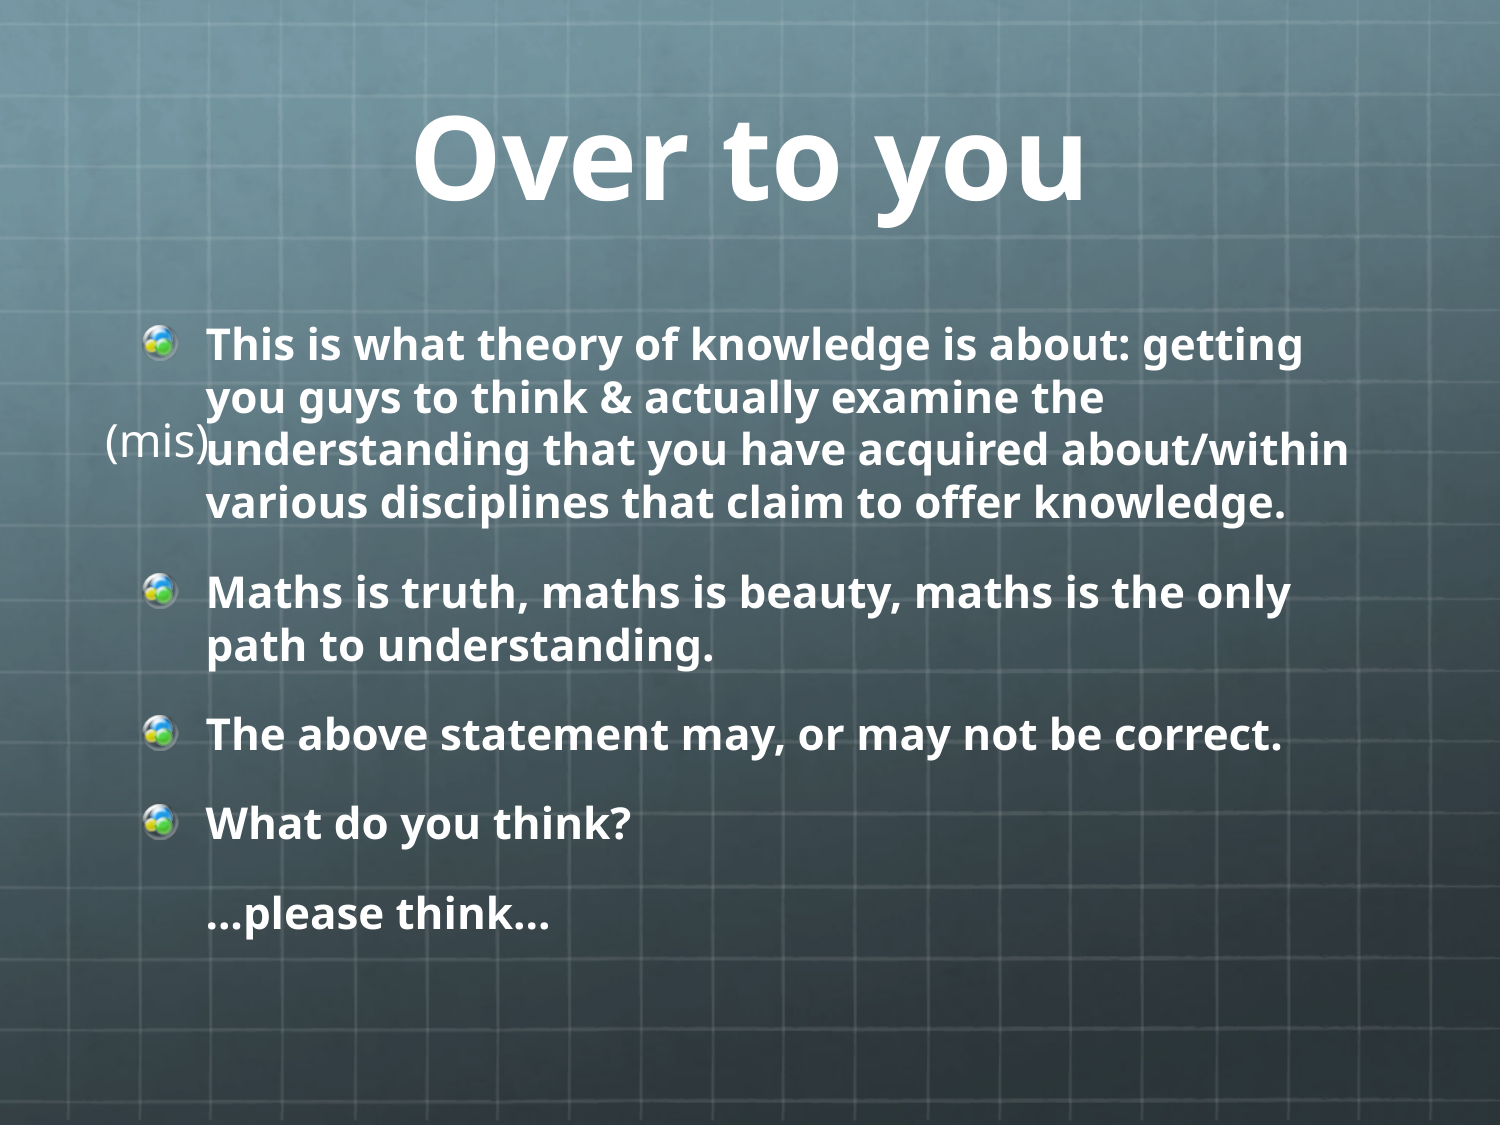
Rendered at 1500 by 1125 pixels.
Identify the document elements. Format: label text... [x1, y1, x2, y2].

picture [0, 0, 1500, 1125]
text_box (mis) [90, 404, 250, 474]
title Over to you [127, 17, 1372, 289]
list This is what theory of knowledge is about: getting you guys to think & actually examine the understanding that you have acquired about/within various disciplines that claim to offer knowledge. Maths is truth, maths is beauty, maths is the only path to understanding. The above statement may, or may not be correct. What do you think? ...please think... [127, 308, 1372, 958]
